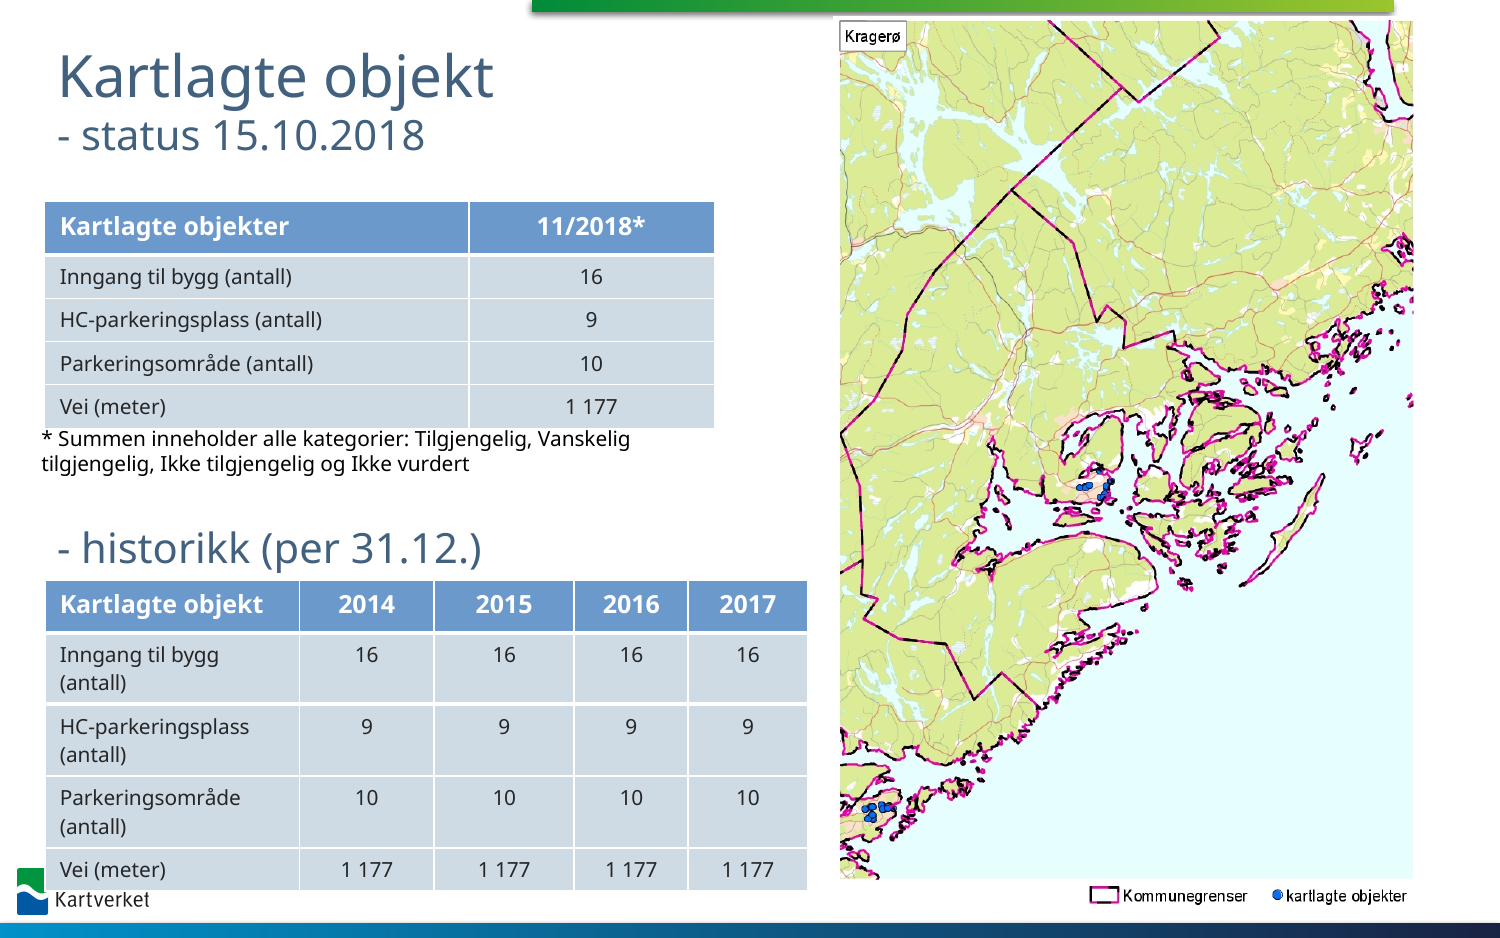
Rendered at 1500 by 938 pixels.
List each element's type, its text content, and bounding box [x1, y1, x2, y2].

table_cell 9 [575, 706, 687, 775]
table_header 2016 [575, 581, 687, 631]
table_cell 10 [435, 777, 573, 847]
table_cell 16 [689, 635, 807, 702]
table_cell Parkeringsområde (antall) [45, 342, 468, 384]
table_cell 1 177 [470, 385, 714, 428]
table_cell 9 [470, 299, 714, 341]
table_cell 10 [689, 777, 807, 847]
table_cell Vei (meter) [45, 385, 468, 417]
table_cell HC-parkeringsplass (antall) [46, 706, 299, 775]
table_header 2015 [435, 581, 573, 631]
table_cell 16 [470, 257, 714, 298]
table_cell 1 177 [300, 849, 433, 890]
table_cell 1 177 [689, 849, 807, 890]
table_header 2014 [300, 581, 433, 631]
table_header Kartlagte objekter [45, 202, 468, 253]
table_cell 9 [689, 706, 807, 775]
table_cell 1 177 [435, 849, 573, 890]
table_cell HC-parkeringsplass (antall) [45, 299, 468, 341]
table_cell 16 [435, 635, 573, 702]
table_cell Inngang til bygg (antall) [45, 257, 468, 298]
text_box Kartlagte objekt - status 15.10.2018 [42, 24, 828, 167]
picture [833, 16, 1419, 913]
text_box - historikk (per 31.12.) [42, 496, 828, 580]
table_header Kartlagte objekt [46, 581, 299, 631]
table_cell Inngang til bygg (antall) [46, 635, 299, 702]
table_cell Parkeringsområde (antall) [46, 777, 299, 847]
table_cell 10 [470, 342, 714, 384]
table_header 2017 [689, 581, 807, 631]
table_cell 16 [575, 635, 687, 702]
table_cell 9 [435, 706, 573, 775]
table_cell 16 [300, 635, 433, 702]
table_cell 10 [575, 777, 687, 847]
table_header 11/2018* [470, 202, 714, 253]
table_cell Vei (meter) [46, 849, 299, 890]
table_cell 1 177 [575, 849, 687, 890]
text_box * Summen inneholder alle kategorier: Tilgjengelig, Vanskelig tilgjengelig, Ikke tilgjengelig og Ikke vurdert [26, 417, 711, 483]
table_cell 9 [300, 706, 433, 775]
table_cell 10 [300, 777, 433, 847]
